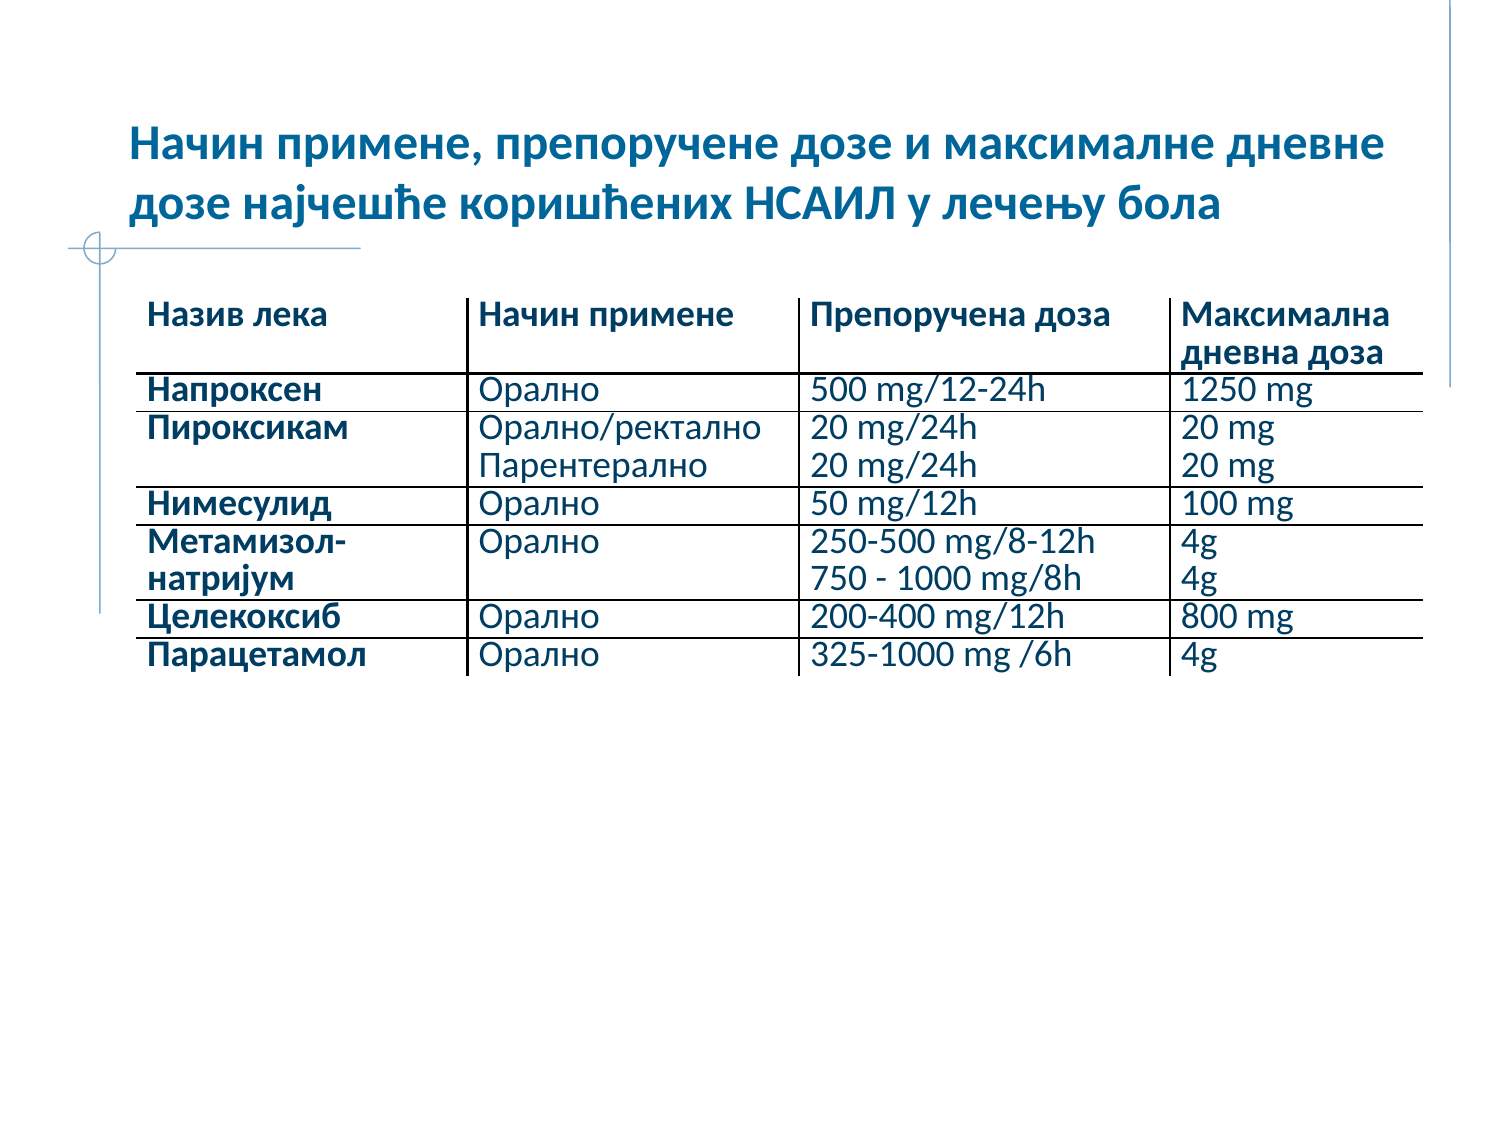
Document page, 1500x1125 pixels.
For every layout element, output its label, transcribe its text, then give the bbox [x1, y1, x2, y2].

table_cell 100 mg [1171, 488, 1423, 524]
table_cell Орално [469, 488, 798, 524]
table_cell Метамизол-натријум [136, 526, 466, 599]
table_cell Орално [469, 639, 798, 676]
table_cell 20 mg 20 mg [1171, 412, 1423, 486]
table_cell Парацетамол [136, 639, 466, 676]
table_cell 20 mg/24h 20 mg/24h [800, 412, 1169, 486]
table_cell Орално [469, 526, 798, 599]
table_cell Пироксикам [136, 412, 466, 486]
table_cell 325-1000 mg /6h [800, 639, 1169, 676]
table_cell 4g 4g [1171, 526, 1423, 599]
table_cell Напроксен [136, 375, 466, 411]
table_cell Орално [469, 375, 798, 411]
table_header Препоручена доза [800, 298, 1169, 372]
table_header Назив лека [136, 298, 466, 372]
table_cell 500 mg/12-24h [800, 375, 1169, 411]
table_cell 800 mg [1171, 601, 1423, 637]
table_cell 4g [1171, 639, 1423, 676]
table_cell 50 mg/12h [800, 488, 1169, 524]
table_cell 1250 mg [1171, 375, 1423, 411]
title Начин примене, препоручене дозе и максималне дневне дозе најчешће коришћених НСАИЛ у лечењу бола [113, 49, 1436, 238]
table_cell Орално [469, 601, 798, 637]
table_header Начин примене [469, 298, 798, 372]
table_cell Нимесулид [136, 488, 466, 524]
table_cell Орално/ректално Парентерално [469, 412, 798, 486]
table_cell 250-500 mg/8-12h 750 - 1000 mg/8h [800, 526, 1169, 599]
table_cell Целекоксиб [136, 601, 466, 637]
table_cell 200-400 mg/12h [800, 601, 1169, 637]
table_header Максимална дневна доза [1171, 298, 1423, 372]
